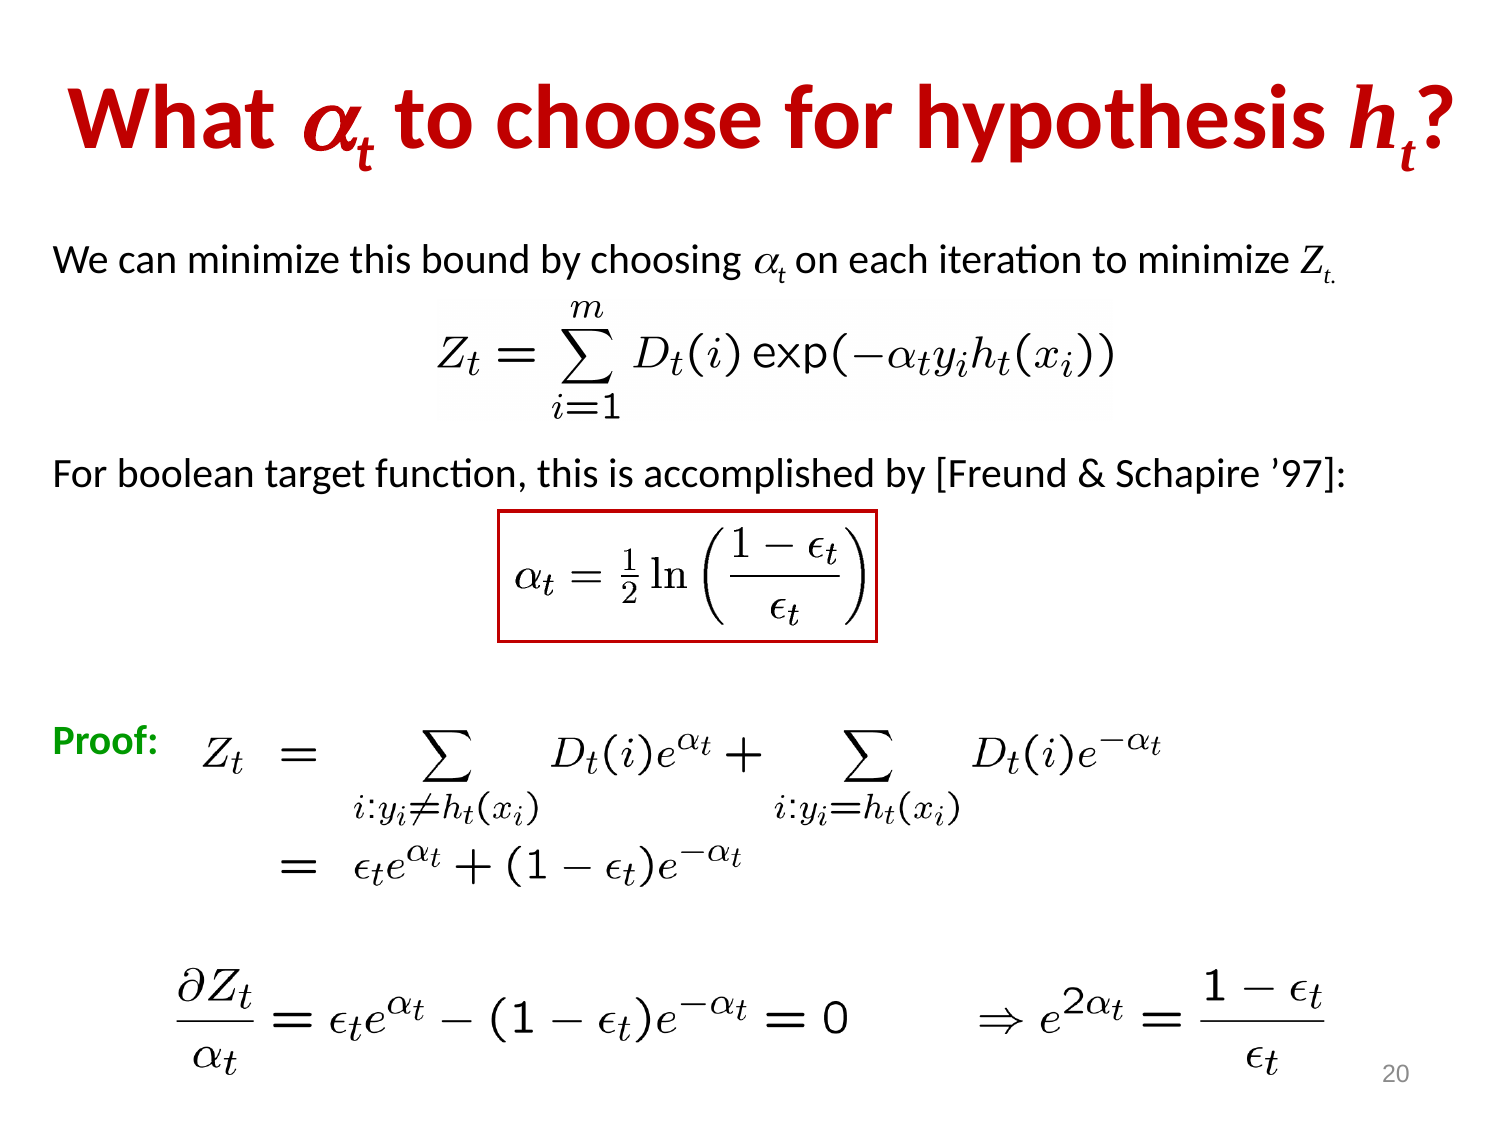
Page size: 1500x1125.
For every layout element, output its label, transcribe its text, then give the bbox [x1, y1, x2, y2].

picture [201, 730, 1161, 887]
slide_number 20 [1074, 1042, 1425, 1103]
picture [978, 968, 1326, 1076]
list We can minimize this bound by choosing t on each iteration to minimize Zt. For boolean target function, this is accomplished by [Freund & Schapire ’97]: Proof: [37, 224, 1500, 1088]
picture [437, 299, 1113, 421]
picture [499, 512, 876, 640]
text_box What t to choose for hypothesis ht? [49, 50, 1475, 175]
picture [174, 966, 847, 1076]
